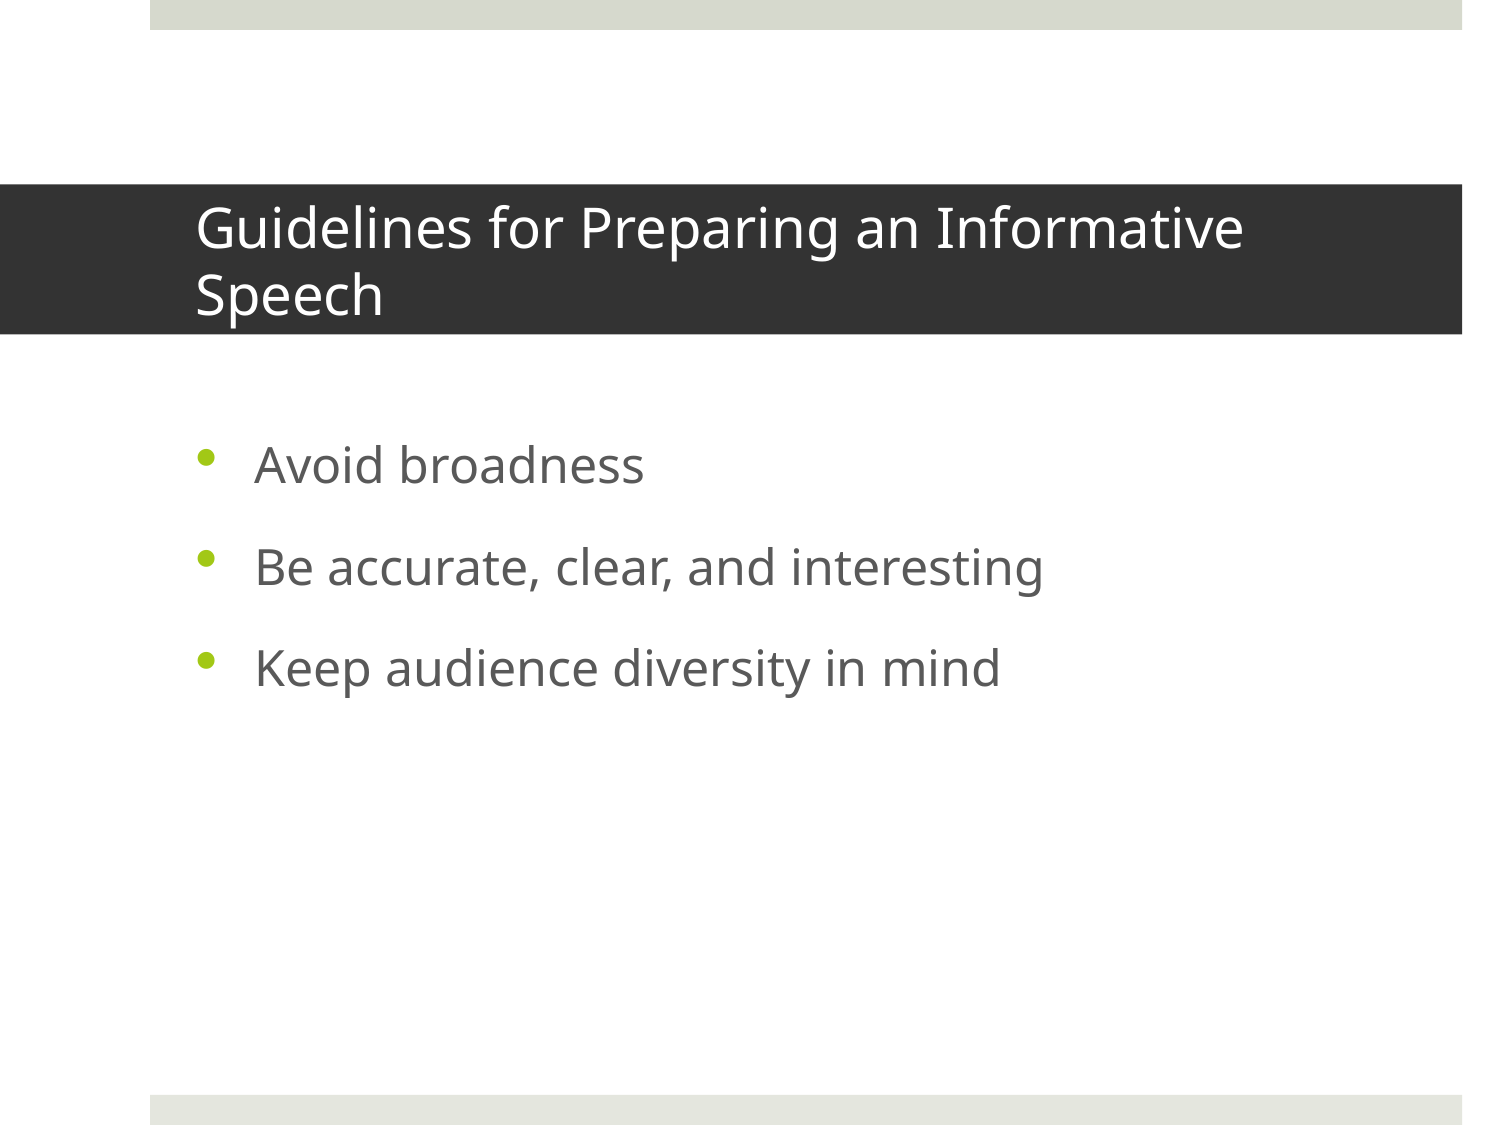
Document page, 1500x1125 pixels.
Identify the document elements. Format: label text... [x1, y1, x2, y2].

title Guidelines for Preparing an Informative Speech [0, 184, 1463, 335]
list Avoid broadness Be accurate, clear, and interesting Keep audience diversity in mind [182, 425, 1432, 1028]
